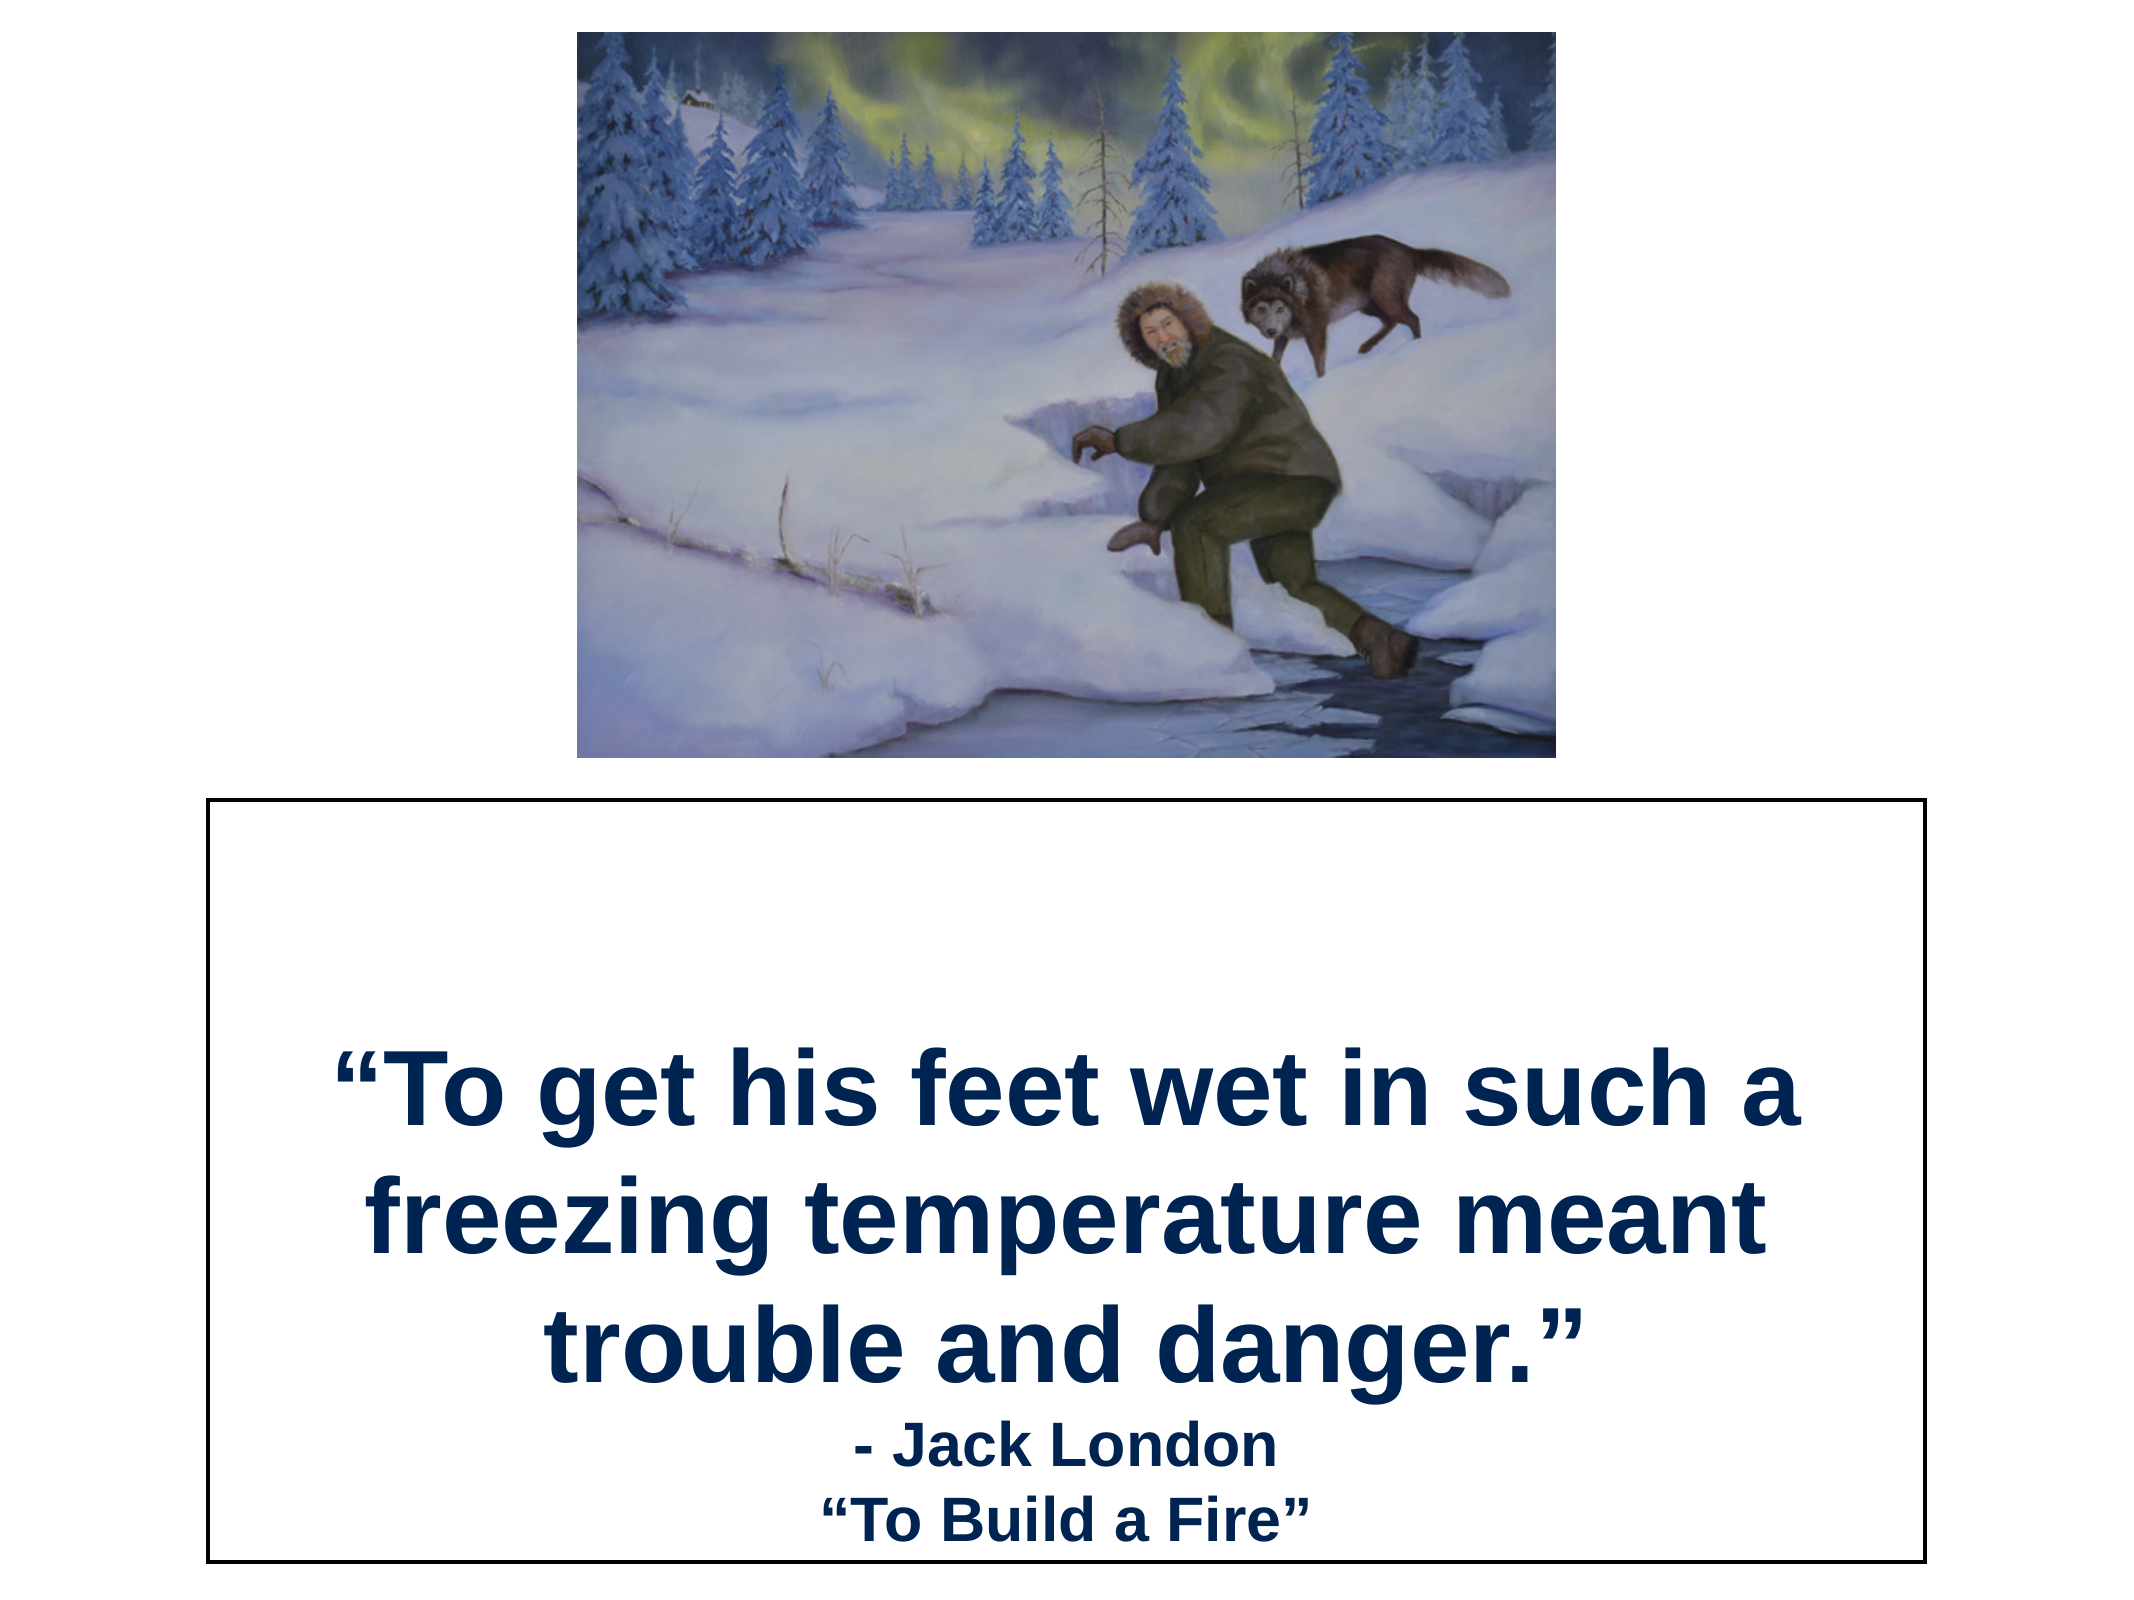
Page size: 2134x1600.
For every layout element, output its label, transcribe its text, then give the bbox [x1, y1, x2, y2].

picture [577, 32, 1556, 758]
title “To get his feet wet in such a freezing temperature meant trouble and danger.” - Jack London “To Build a Fire” [207, 799, 1926, 1563]
